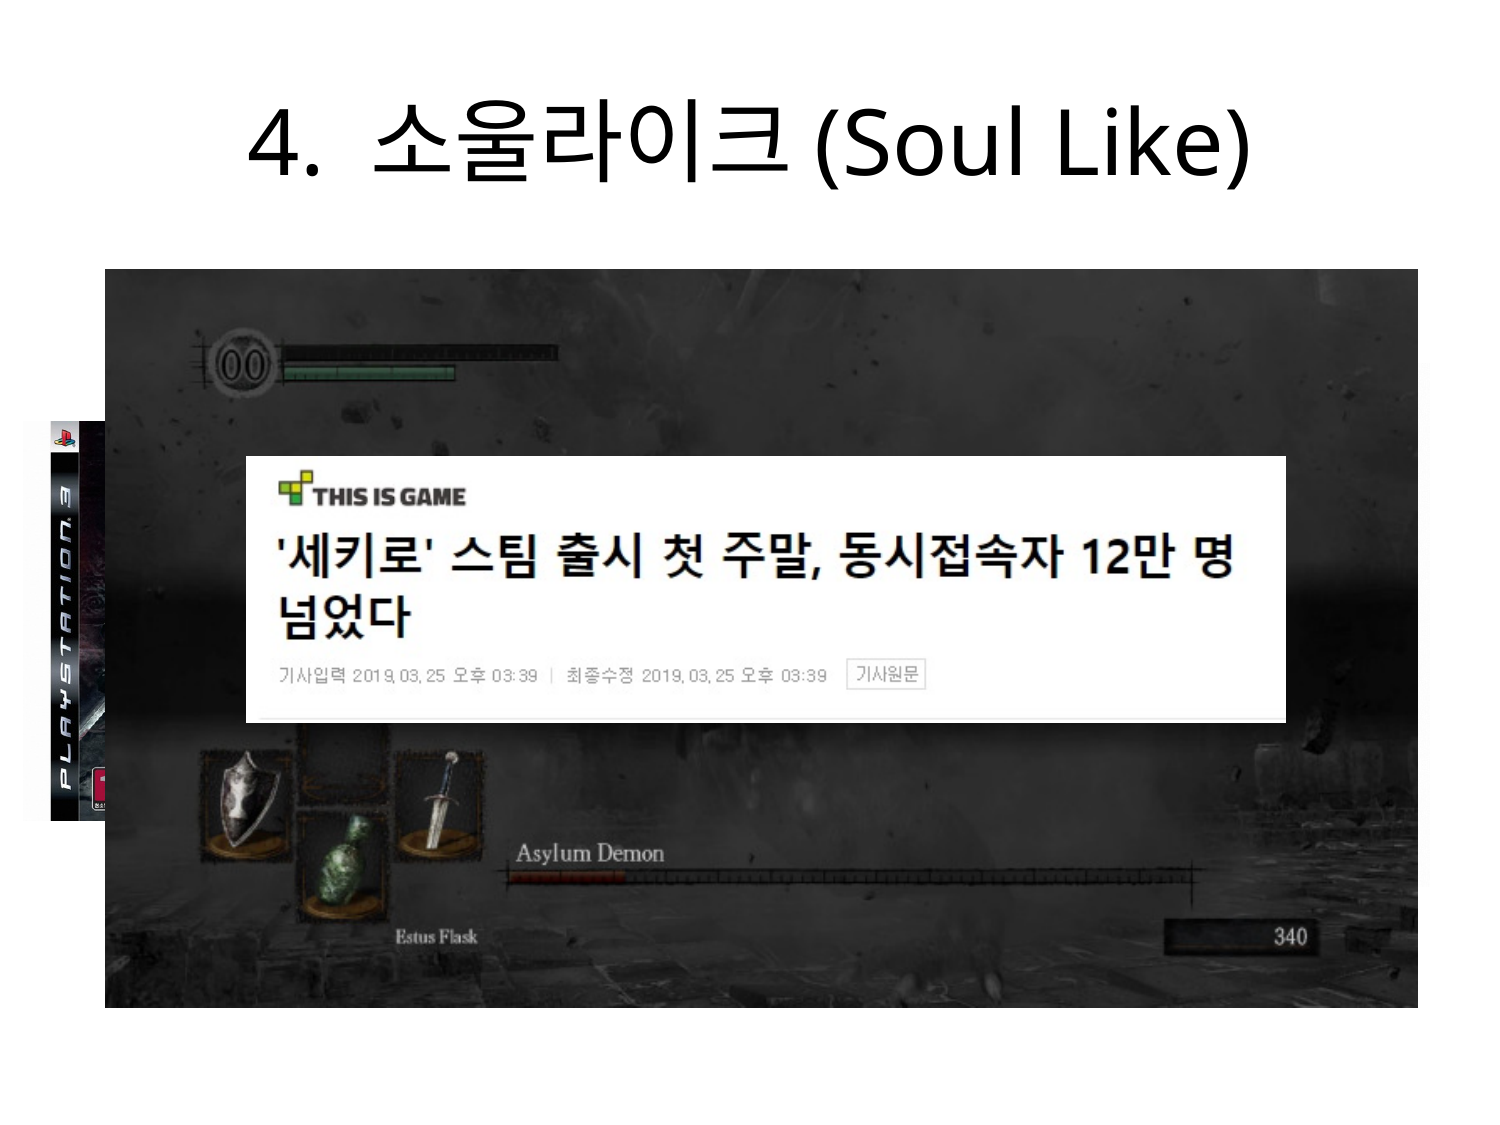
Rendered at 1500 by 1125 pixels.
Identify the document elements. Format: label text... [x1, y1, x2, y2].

title 4. 소울라이크(Soul Like) [75, 45, 1425, 233]
picture [23, 269, 1430, 1009]
